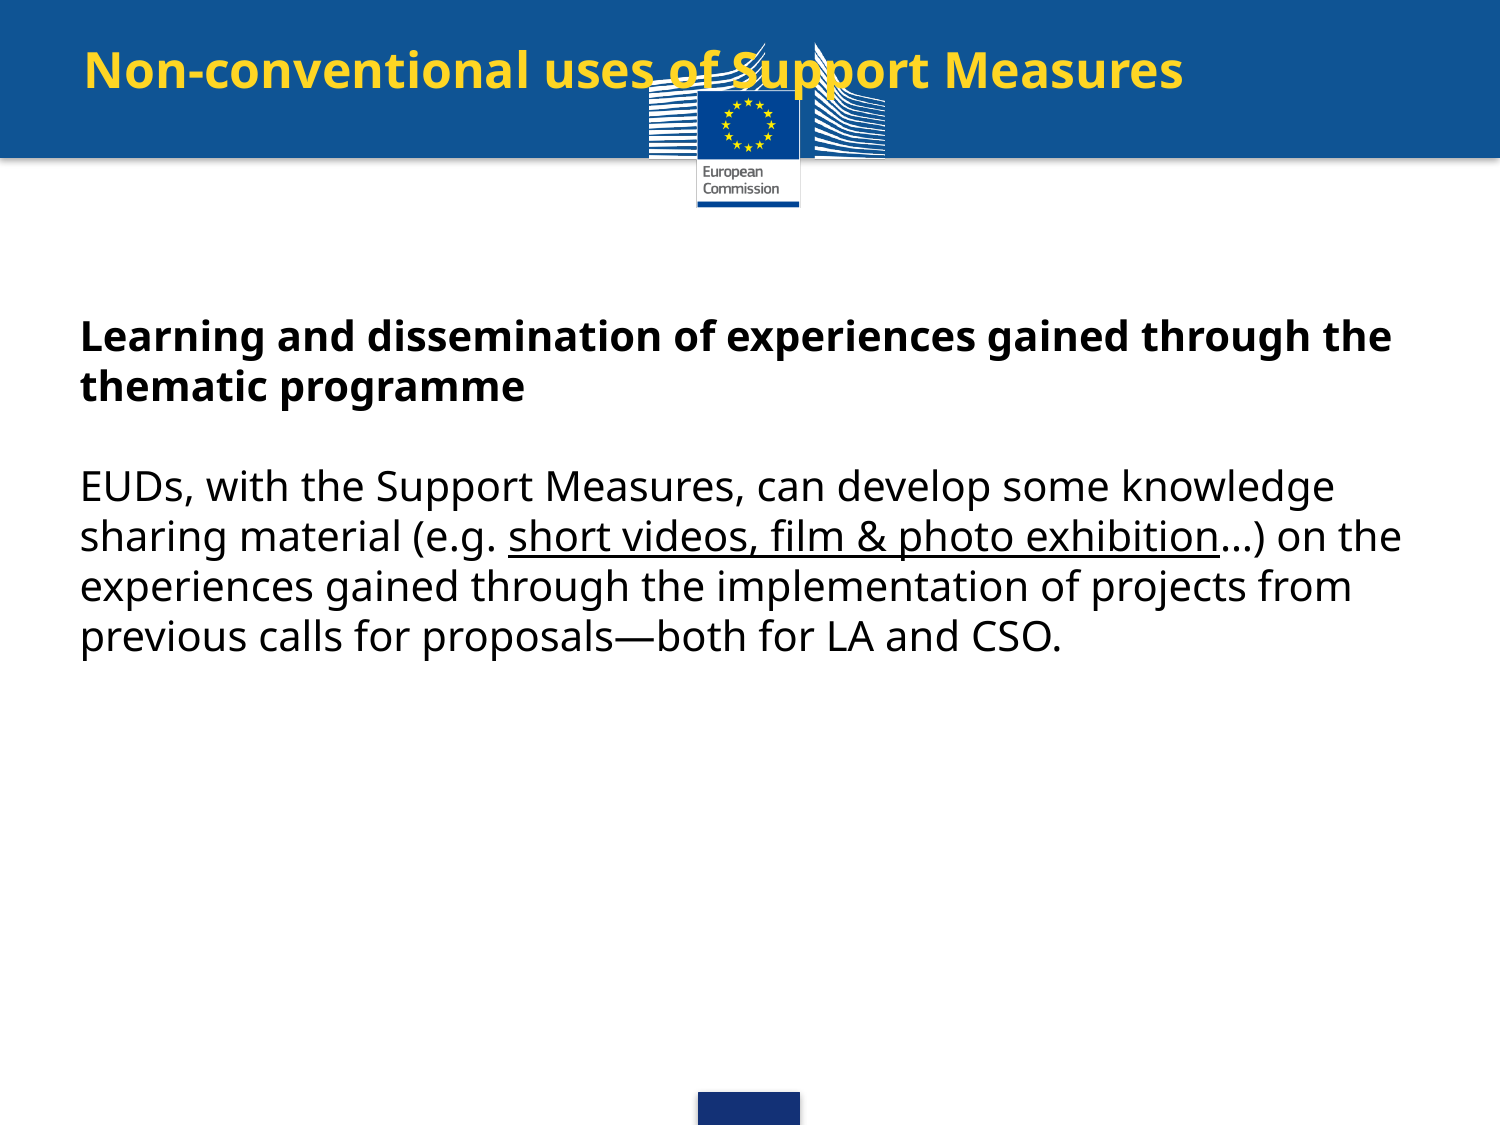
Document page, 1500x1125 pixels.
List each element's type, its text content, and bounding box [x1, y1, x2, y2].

text_box Non-conventional uses of Support Measures [69, 30, 1213, 106]
picture [649, 106, 885, 208]
text_box Learning and dissemination of experiences gained through the thematic programme EUDs, with the Support Measures, can develop some knowledge sharing material (e.g. short videos, film & photo exhibition…) on the experiences gained through the implementation of projects from previous calls for proposals—both for LA and CSO. [64, 302, 1436, 668]
